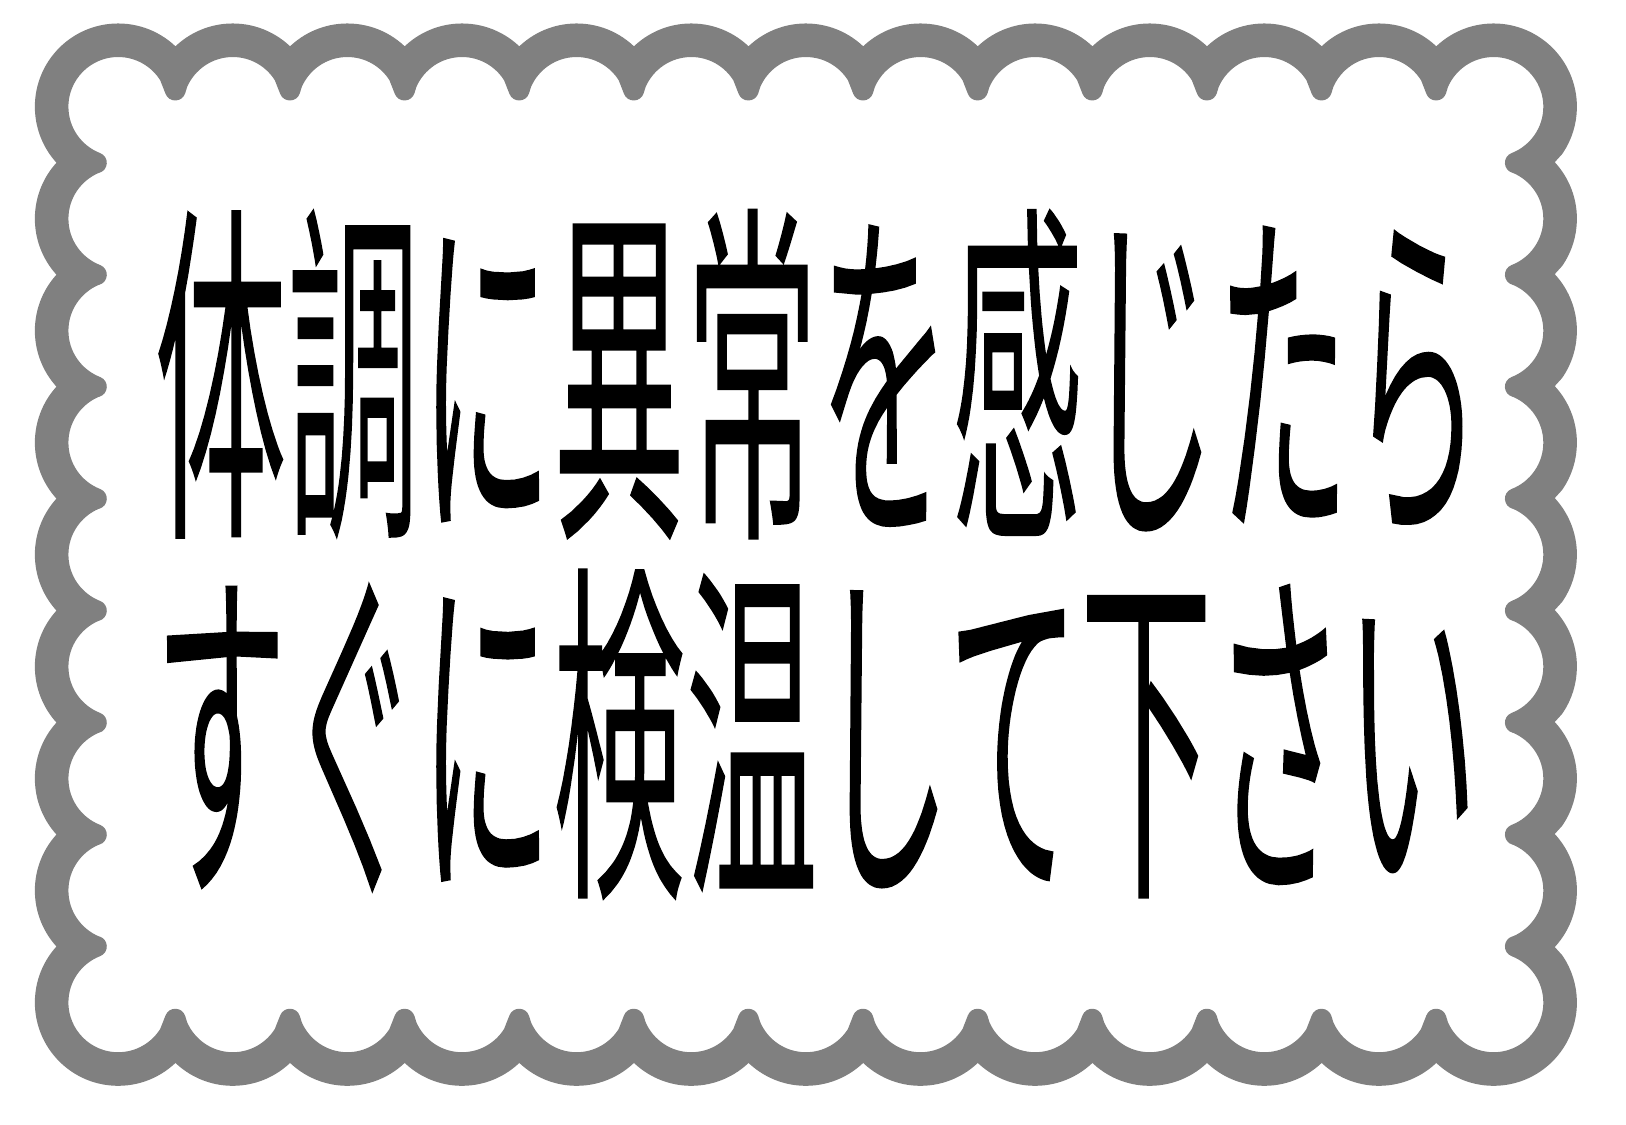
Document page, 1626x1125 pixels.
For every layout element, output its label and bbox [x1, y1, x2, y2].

text_box [43, 31, 1569, 1078]
